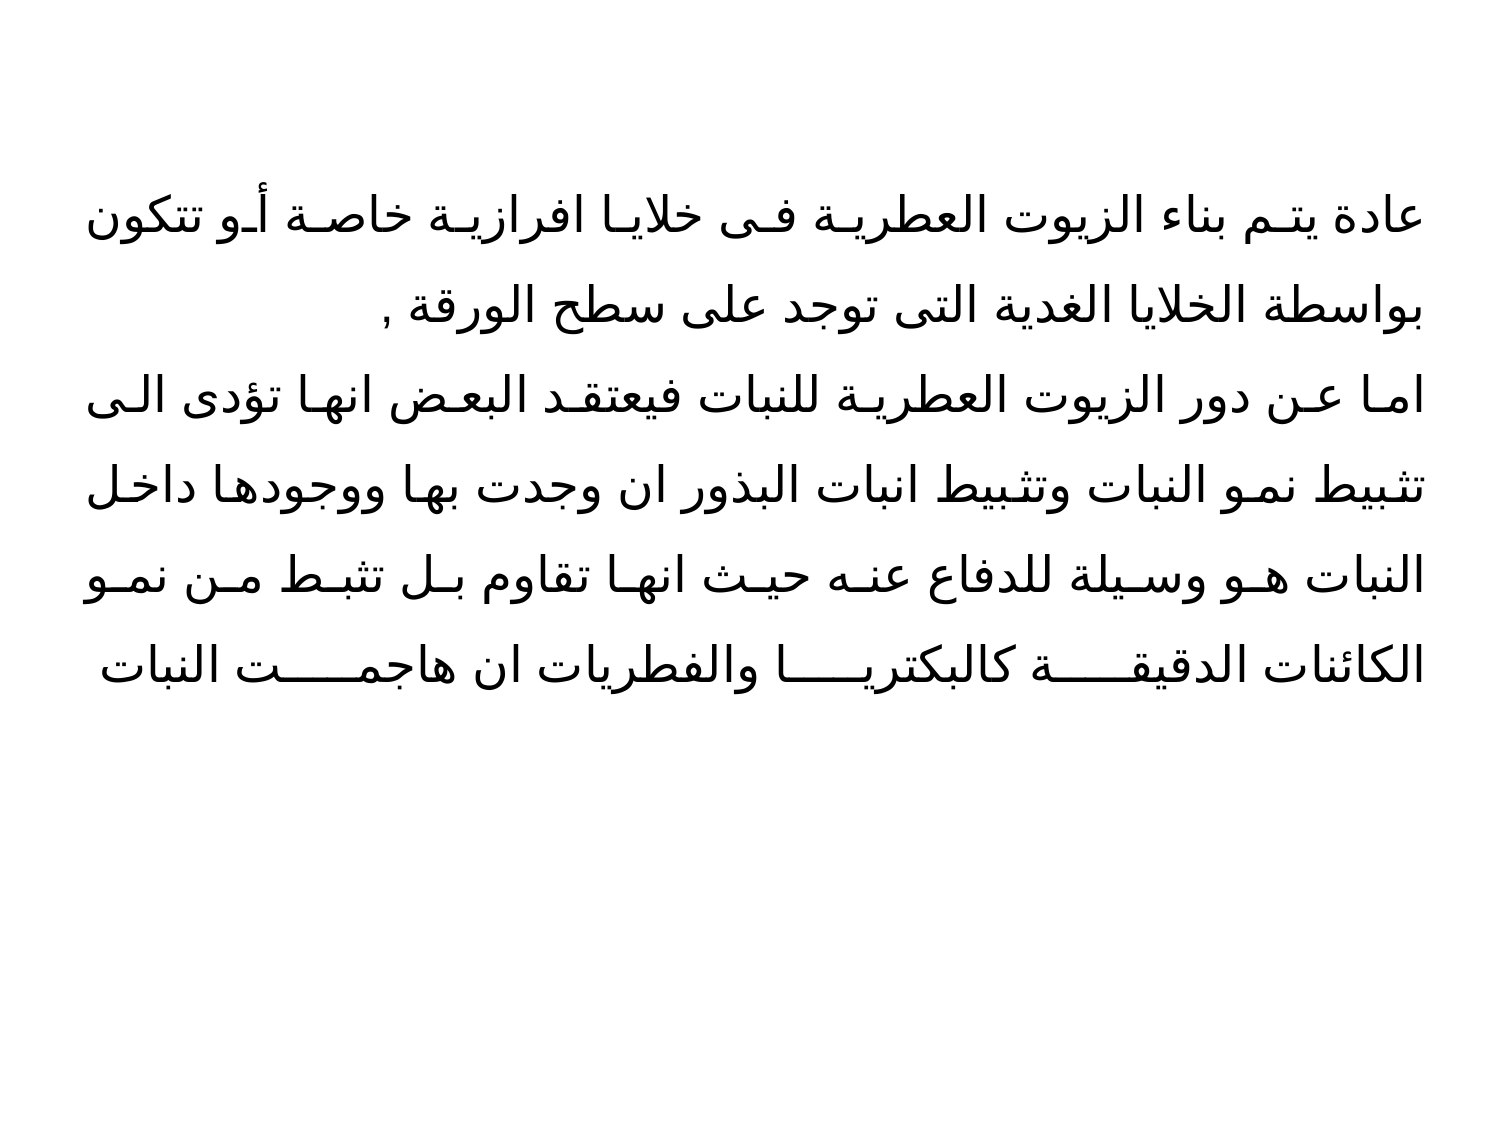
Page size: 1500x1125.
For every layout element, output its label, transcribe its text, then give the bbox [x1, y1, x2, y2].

text_box عادة يتم بناء الزيوت العطرية فى خلايا افرازية خاصة أو تتكون بواسطة الخلايا الغدية التى توجد على سطح الورقة , اما عن دور الزيوت العطرية للنبات فيعتقد البعض انها تؤدى الى تثبيط نمو النبات وتثبيط انبات البذور ان وجدت بها ووجودها داخل النبات هو وسيلة للدفاع عنه حيث انها تقاوم بل تثبط من نمو الكائنات الدقيقة كالبكتريا والفطريات ان هاجمت النبات [70, 145, 1442, 791]
